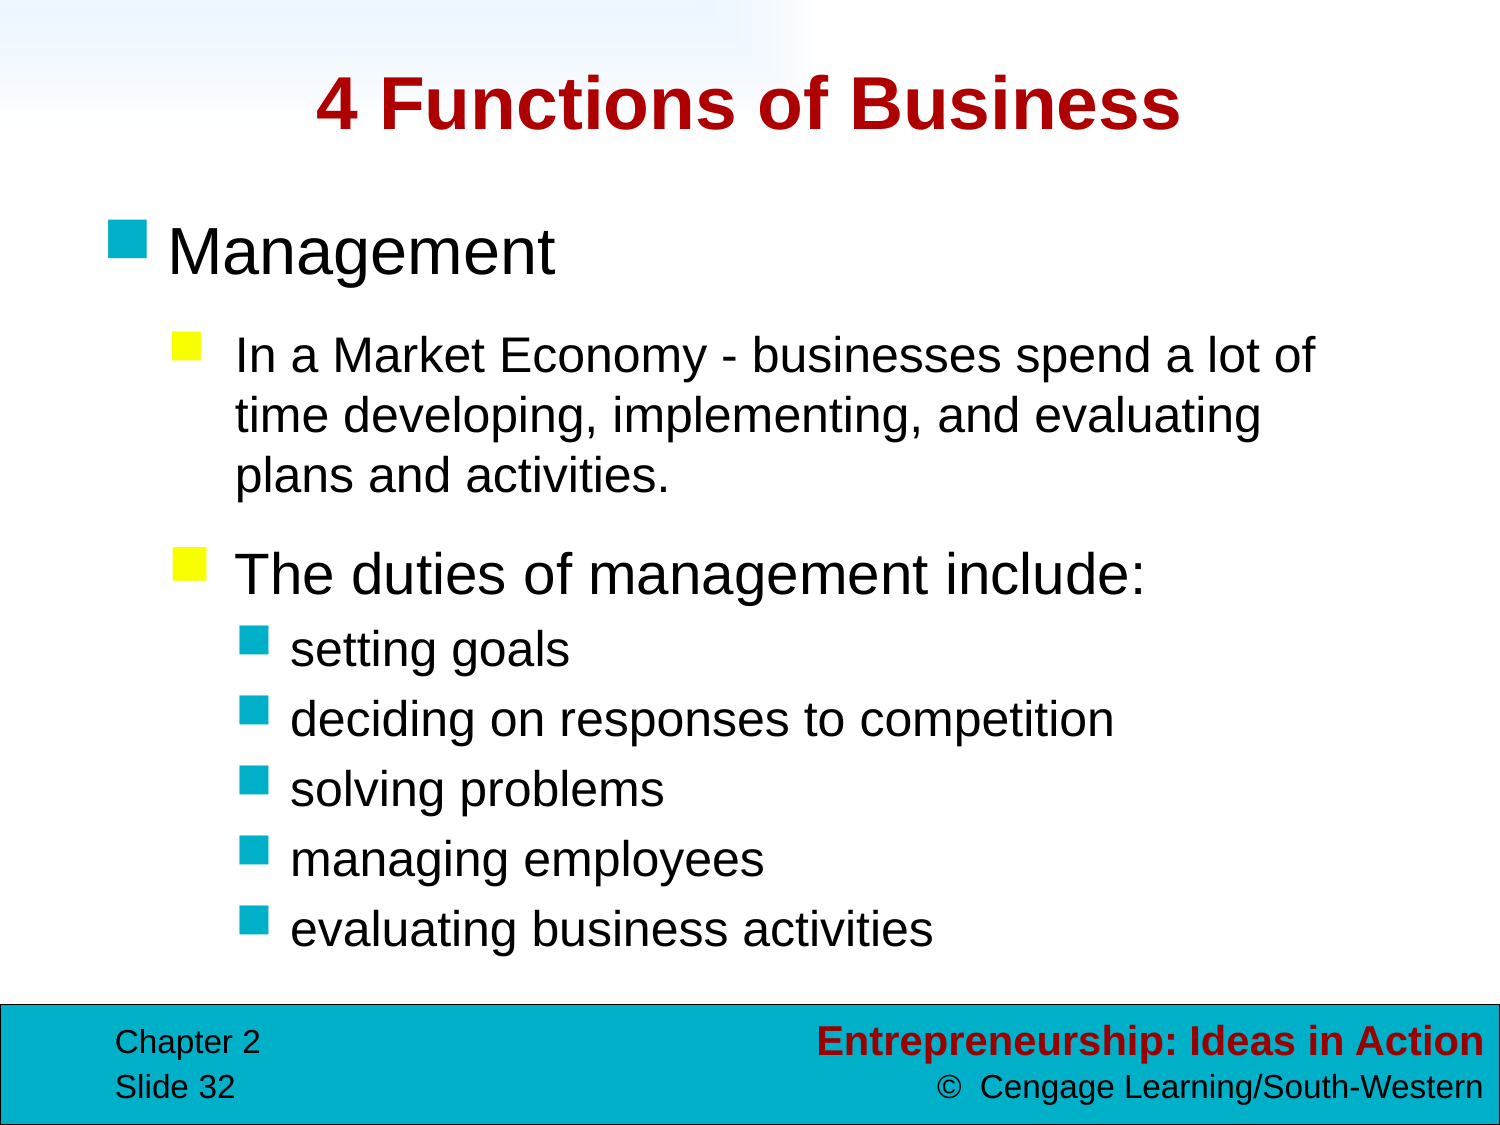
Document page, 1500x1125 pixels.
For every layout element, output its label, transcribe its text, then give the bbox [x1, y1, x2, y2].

slide_number Slide 32 [99, 1037, 413, 1113]
footer Chapter 2 [99, 1012, 413, 1037]
text_box [124, 187, 1400, 288]
list Management In a Market Economy - businesses spend a lot of time developing, implementing, and evaluating plans and activities. The duties of management include: setting goals deciding on responses to competition solving problems managing employees evaluating business activities [87, 200, 1400, 1000]
title 4 Functions of Business [112, 24, 1388, 175]
